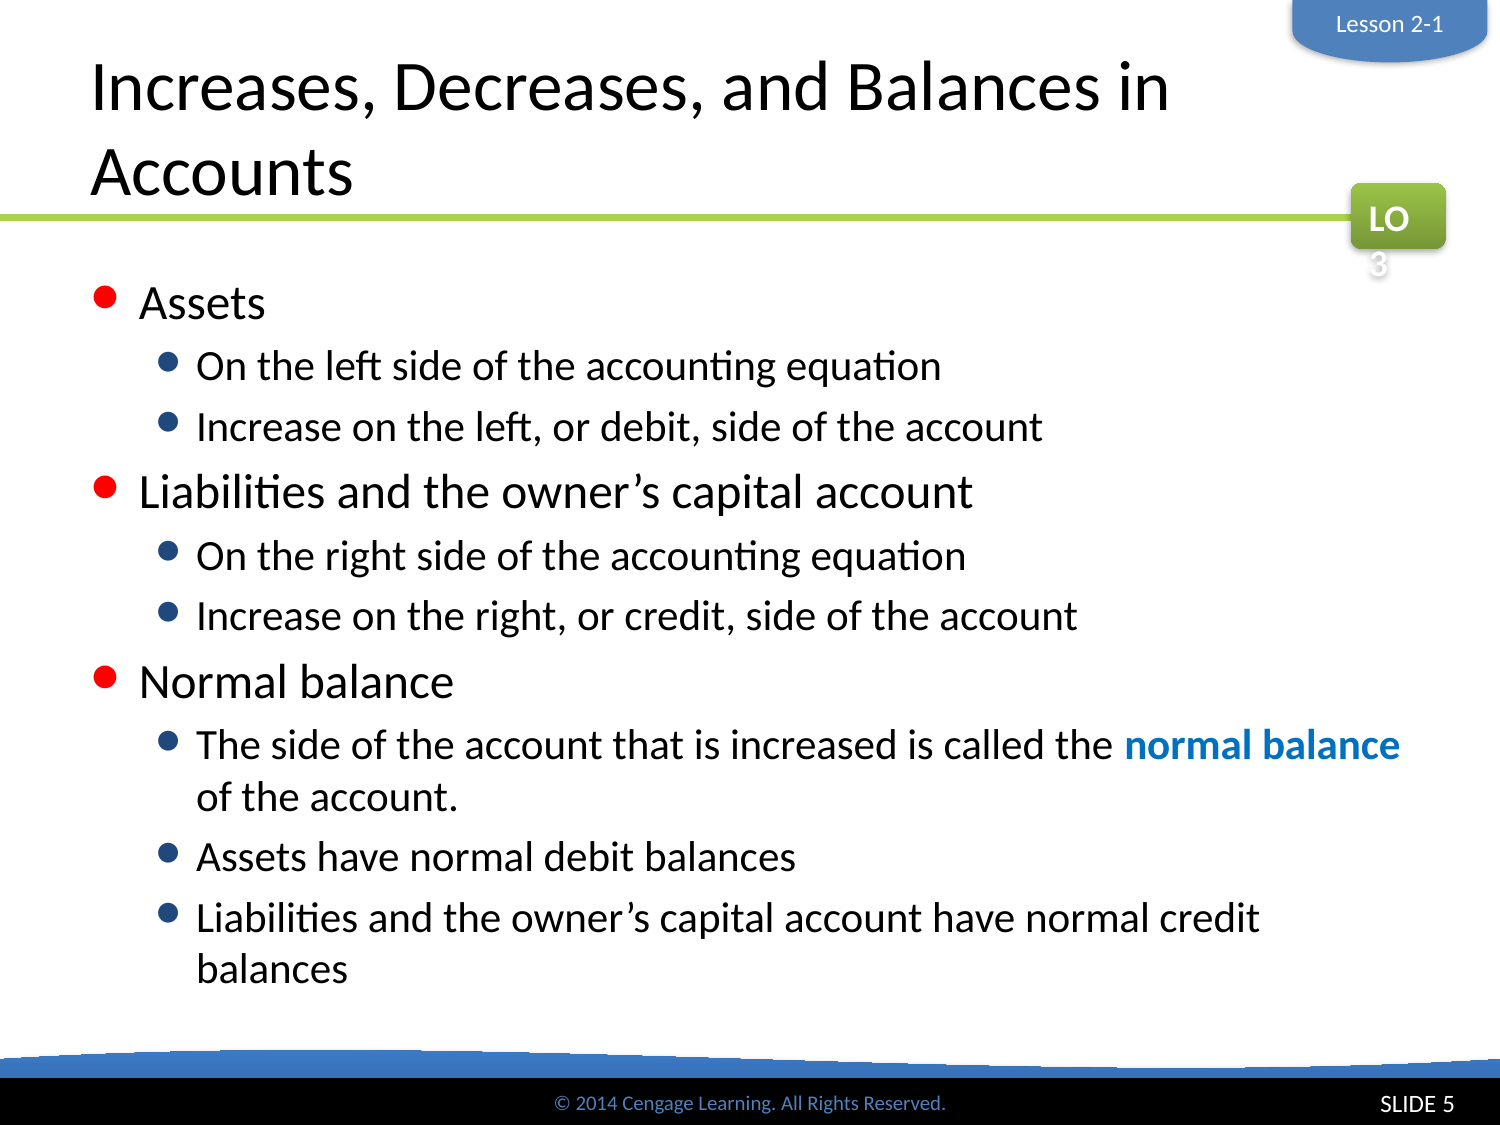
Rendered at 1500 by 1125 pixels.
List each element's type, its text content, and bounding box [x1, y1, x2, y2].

title Increases, Decreases, and Balances in Accounts [75, 29, 1350, 218]
text_box [1292, 0, 1488, 63]
text_box Lesson 2-1 [1321, 0, 1459, 45]
text_box LO3 [1350, 183, 1446, 250]
list Assets On the left side of the accounting equation Increase on the left, or debit, side of the account Liabilities and the owner’s capital account On the right side of the accounting equation Increase on the right, or credit, side of the account Normal balance The side of the account that is increased is called the normal balance of the account. Assets have normal debit balances Liabilities and the owner’s capital account have normal credit balances [75, 262, 1425, 1005]
slide_number SLIDE 5 [1170, 1080, 1470, 1125]
